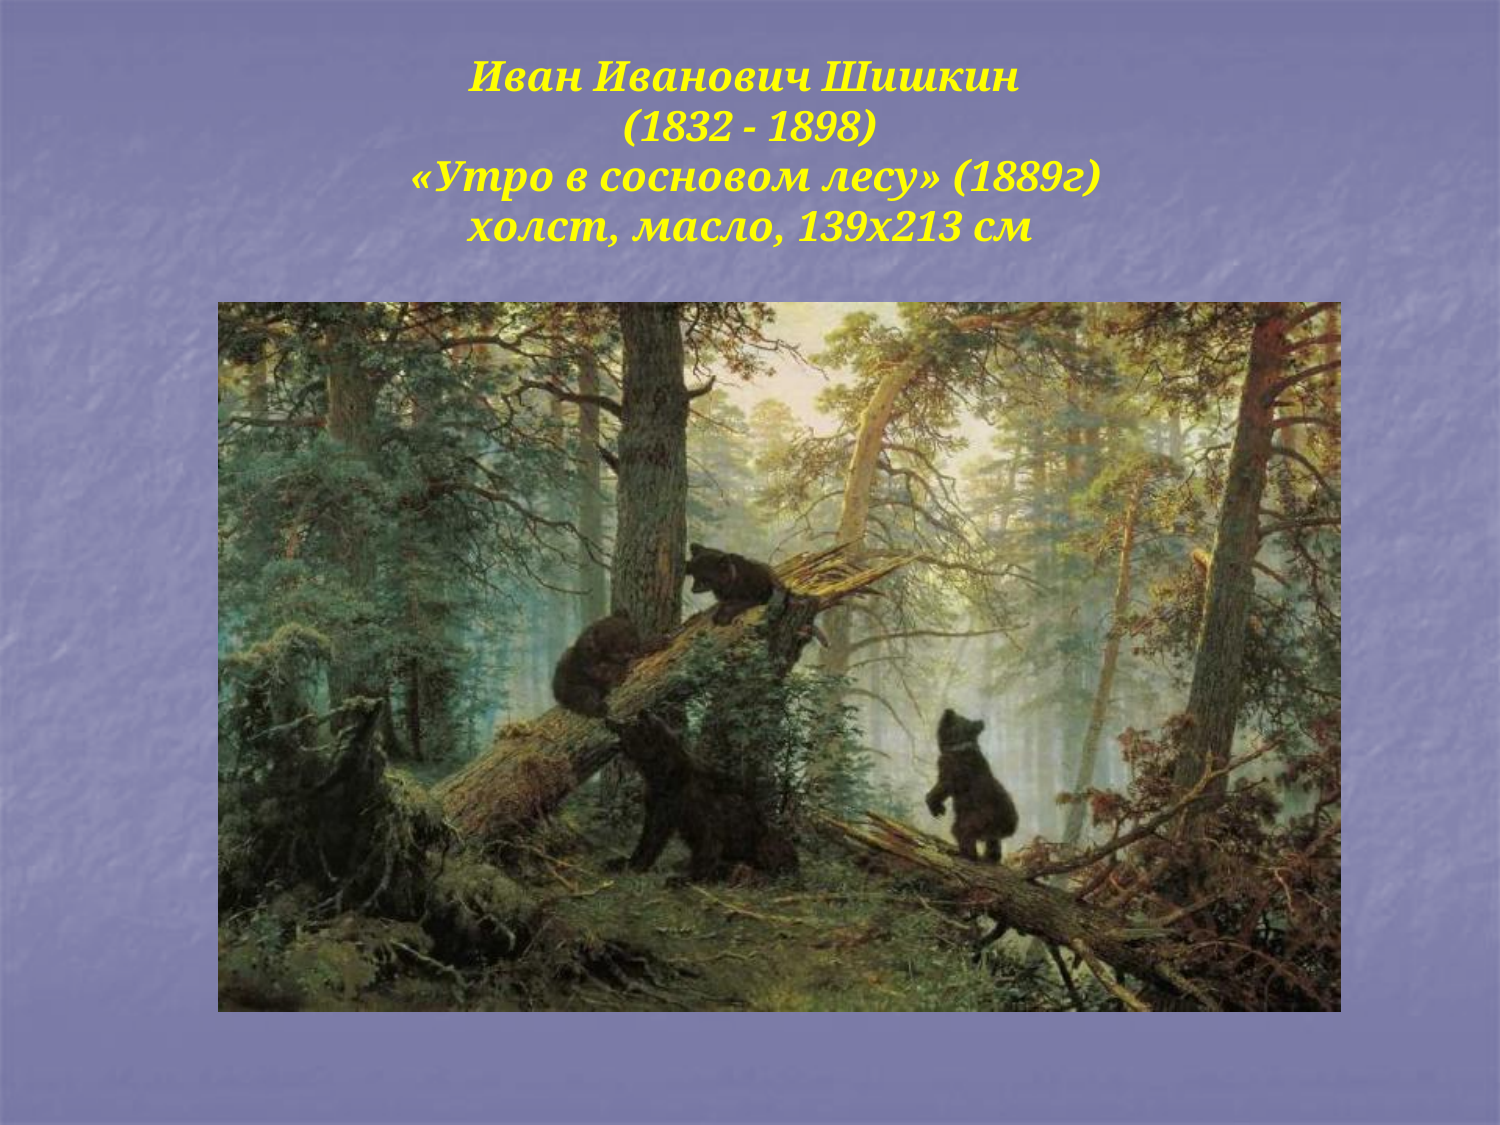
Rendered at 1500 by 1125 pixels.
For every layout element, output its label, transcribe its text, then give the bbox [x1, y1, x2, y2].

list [218, 302, 1341, 1012]
title Иван Иванович Шишкин (1832 - 1898) «Утро в сосновом лесу» (1889г) холст, масло, 139x213 см [75, 62, 1425, 288]
